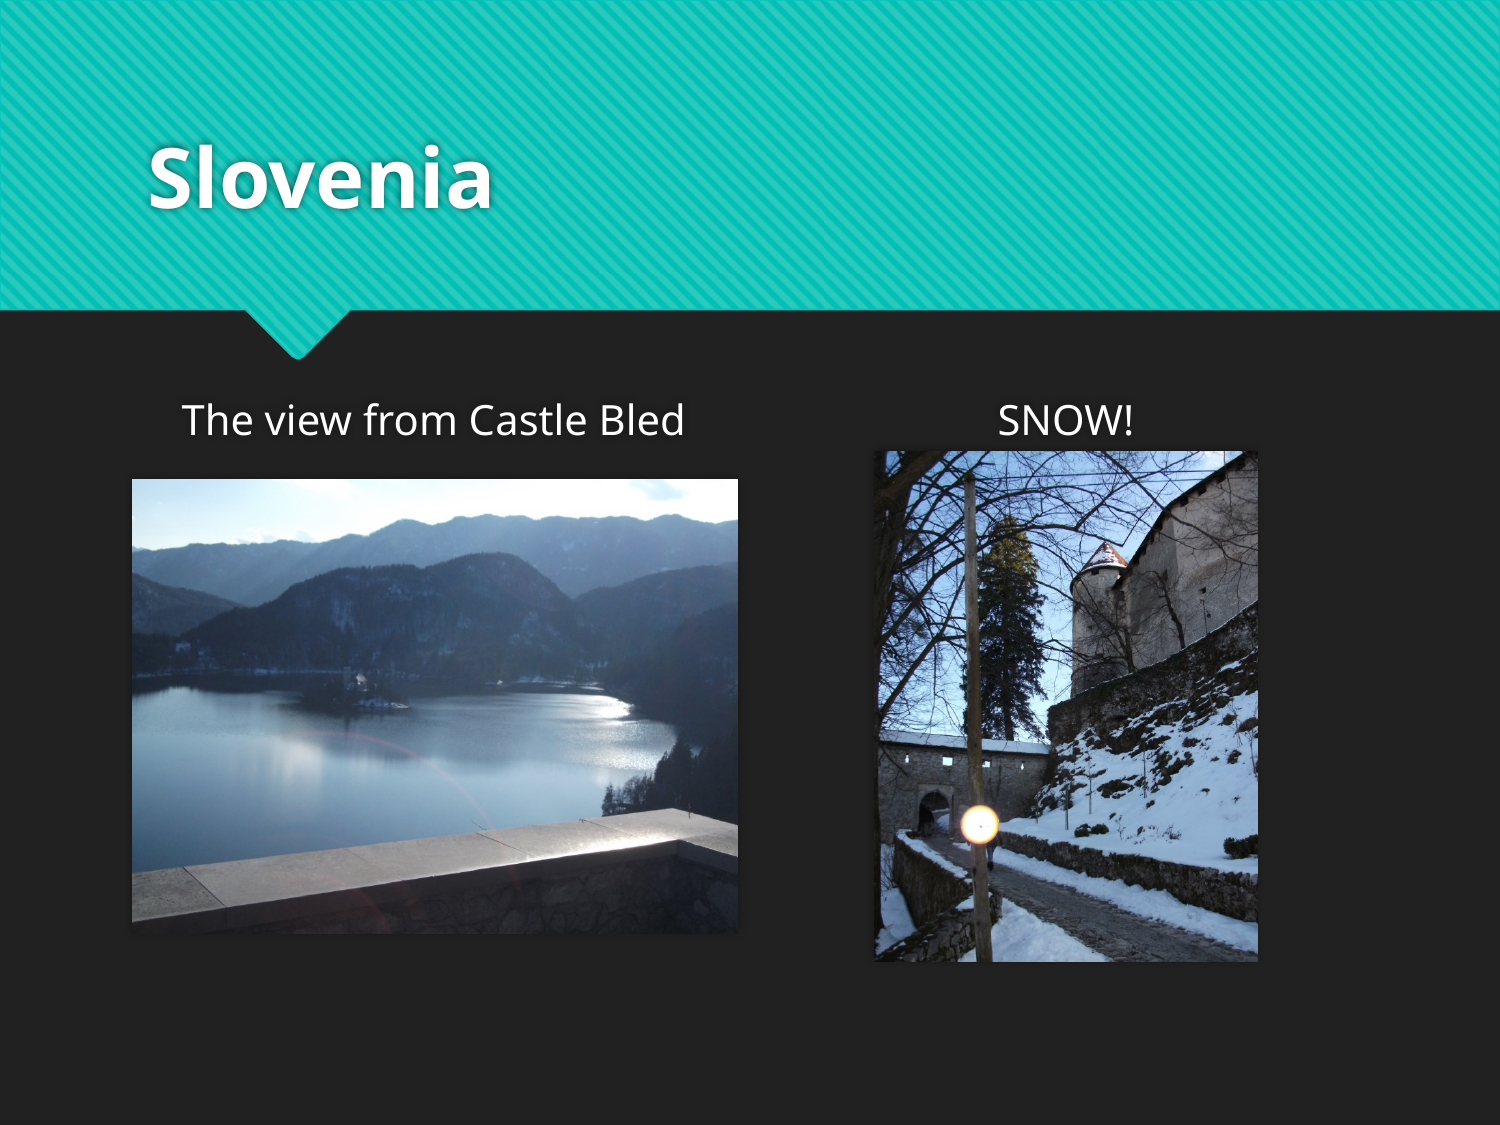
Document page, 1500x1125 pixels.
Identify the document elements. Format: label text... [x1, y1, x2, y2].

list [874, 451, 1258, 962]
list The view from Castle Bled [132, 356, 735, 452]
list SNOW! [765, 356, 1368, 452]
title Slovenia [132, 73, 1368, 233]
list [132, 479, 738, 934]
